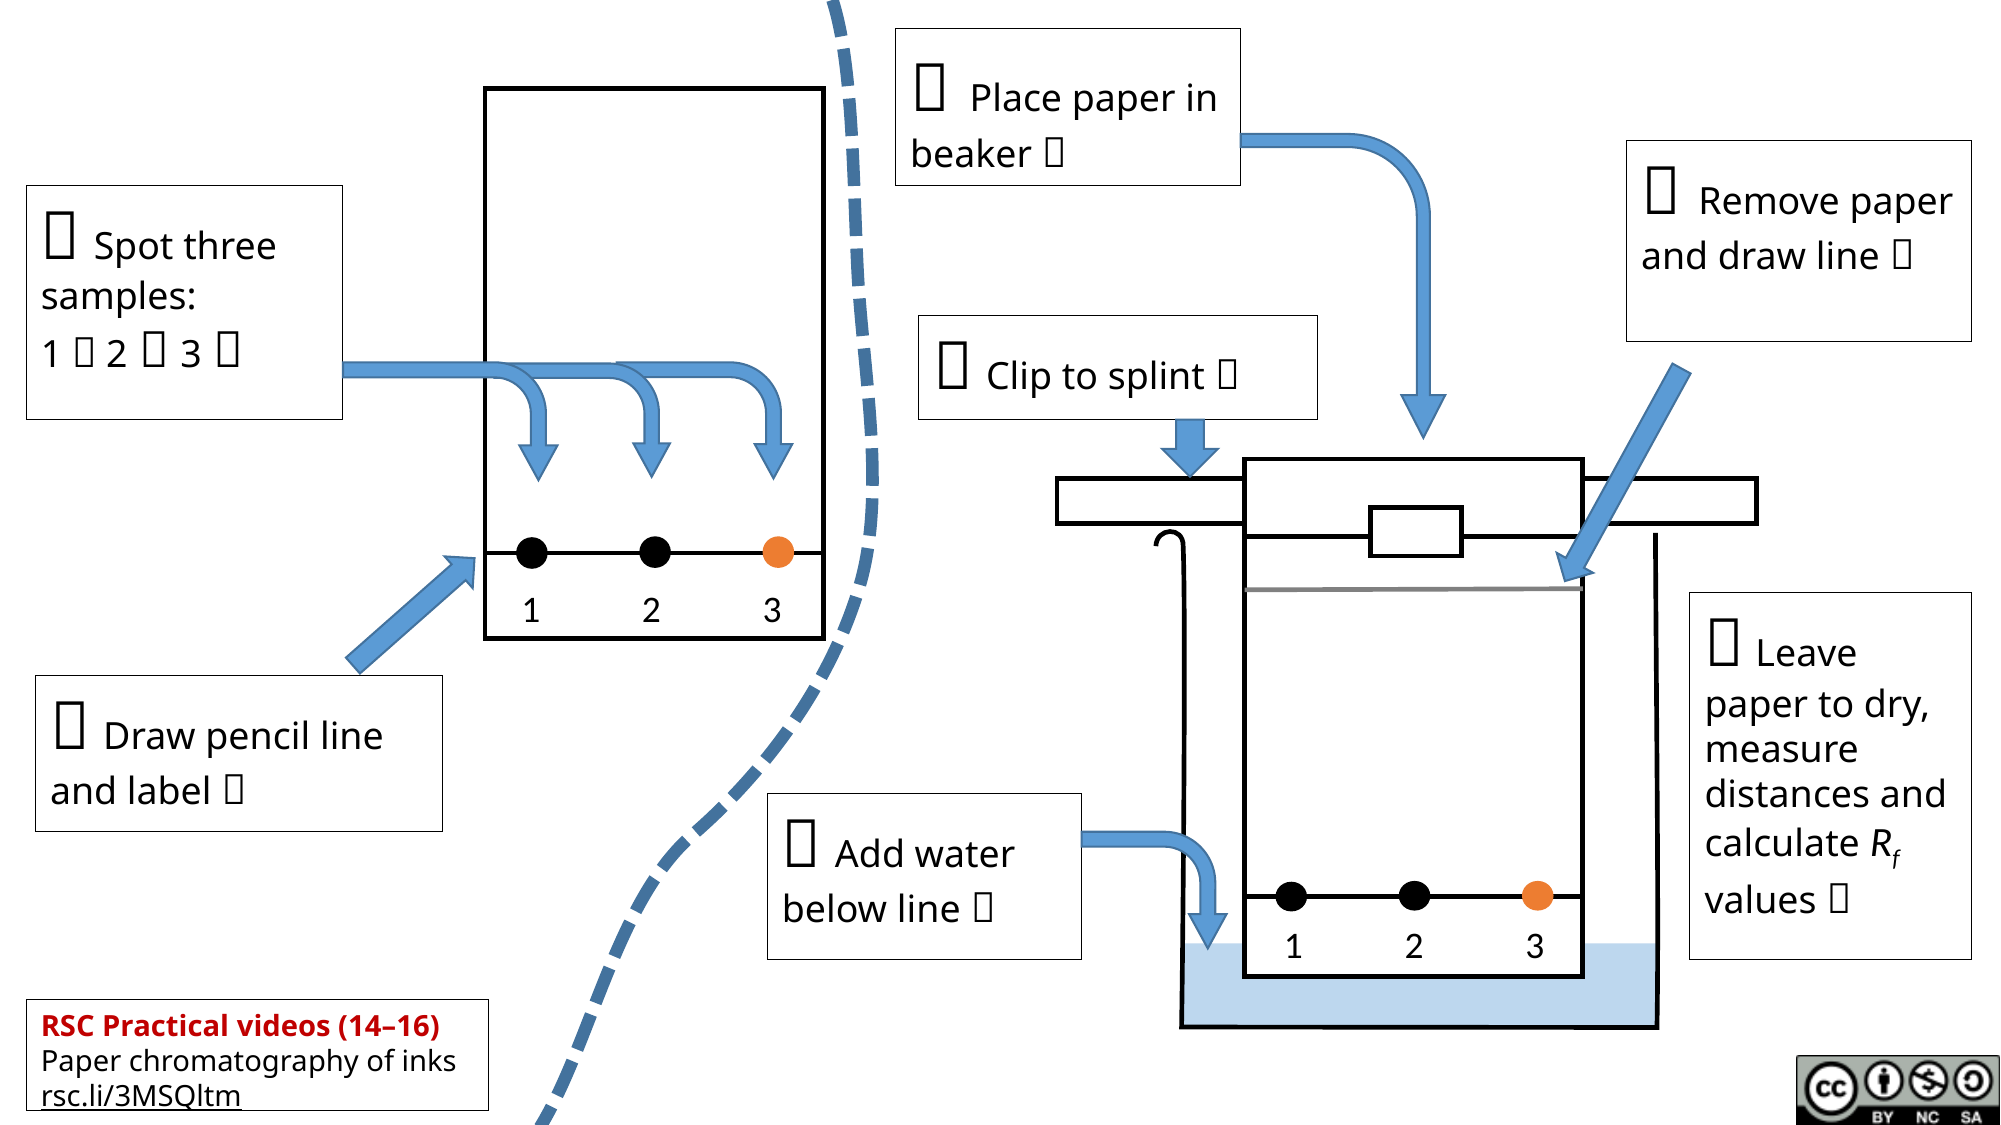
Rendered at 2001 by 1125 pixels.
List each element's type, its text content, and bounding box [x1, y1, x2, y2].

picture [1796, 1055, 2000, 1125]
text_box [341, 361, 485, 379]
text_box  Remove paper and draw line  [1626, 140, 1972, 342]
text_box [1159, 418, 1221, 459]
text_box [344, 555, 476, 675]
text_box  Leave paper to dry, measure distances and calculate Rf values  [1757, 592, 1972, 960]
text_box [1618, 362, 1692, 459]
text_box [1239, 132, 1447, 441]
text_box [1056, 459, 1757, 1028]
text_box RSC Practical videos (14–16) Paper chromatography of inks rsc.li/3MSQltm [26, 999, 489, 1111]
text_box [485, 88, 824, 639]
text_box  Clip to splint  [918, 315, 1318, 420]
text_box  Spot three samples: 1  2  3  [26, 185, 343, 420]
text_box [540, 0, 874, 1125]
text_box  Place paper in beaker  [895, 28, 1241, 186]
text_box  Draw pencil line and label  [35, 675, 443, 832]
text_box  Add water below line  [767, 793, 1056, 960]
